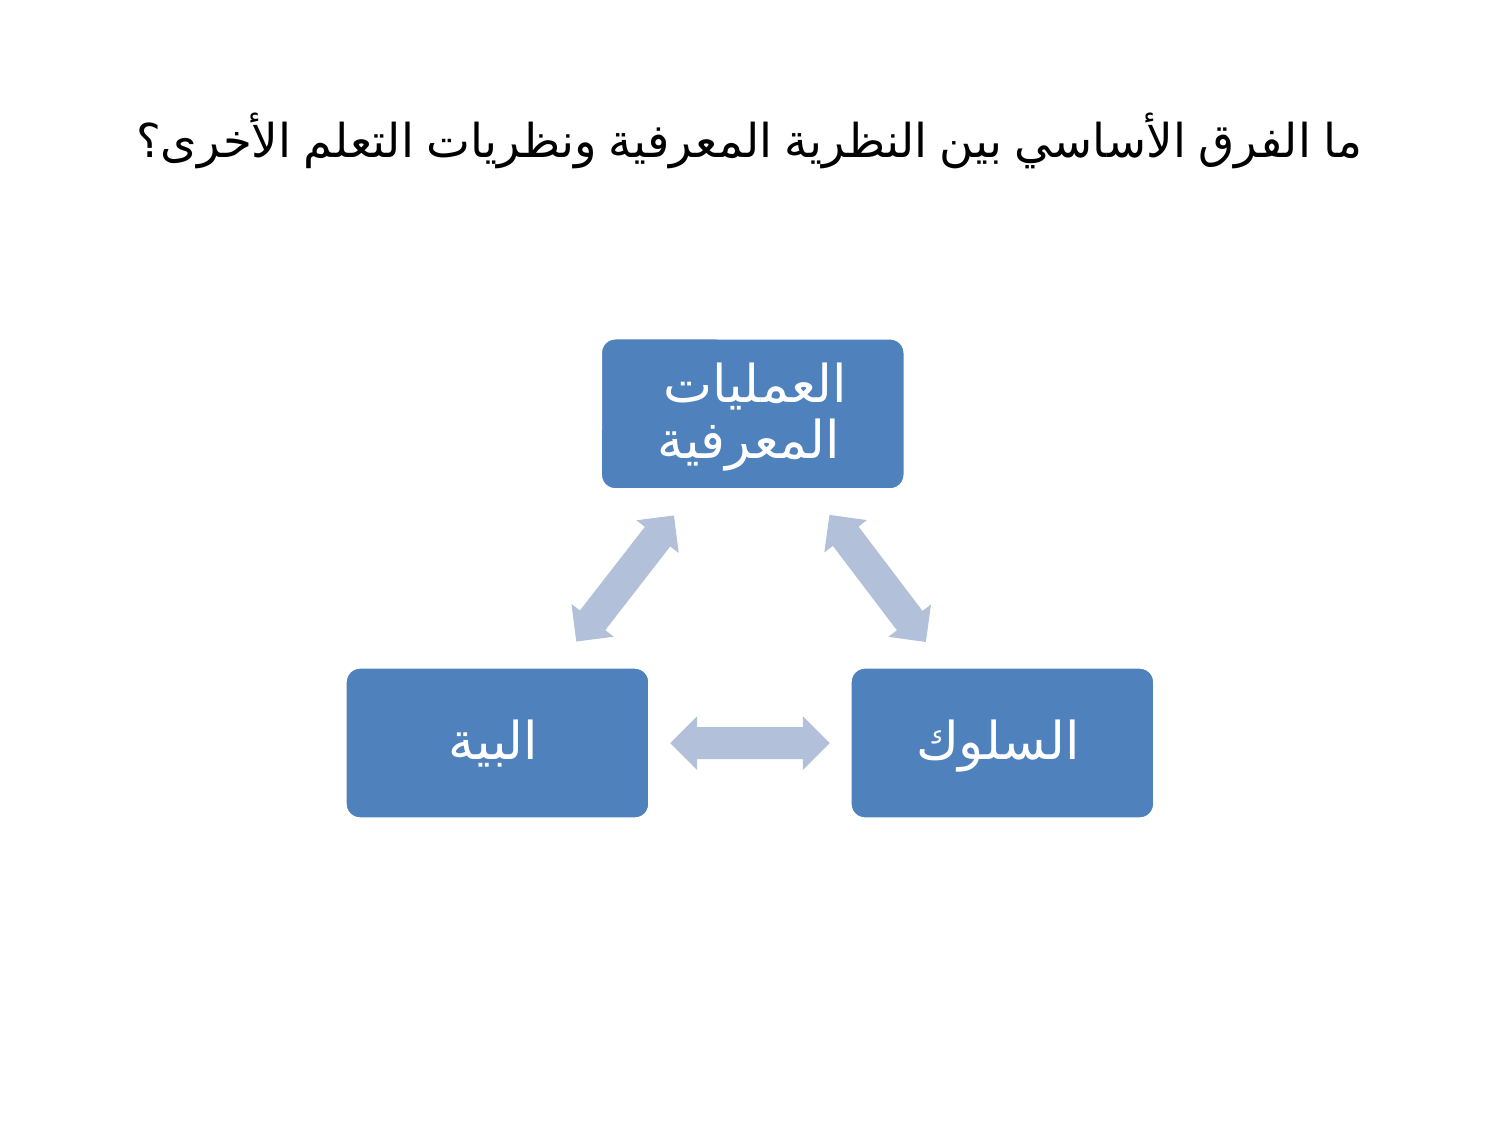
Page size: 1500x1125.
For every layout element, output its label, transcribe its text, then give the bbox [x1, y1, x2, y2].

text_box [249, 228, 1251, 820]
title ما الفرق الأساسي بين النظرية المعرفية ونظريات التعلم الأخرى؟ [75, 45, 1425, 233]
